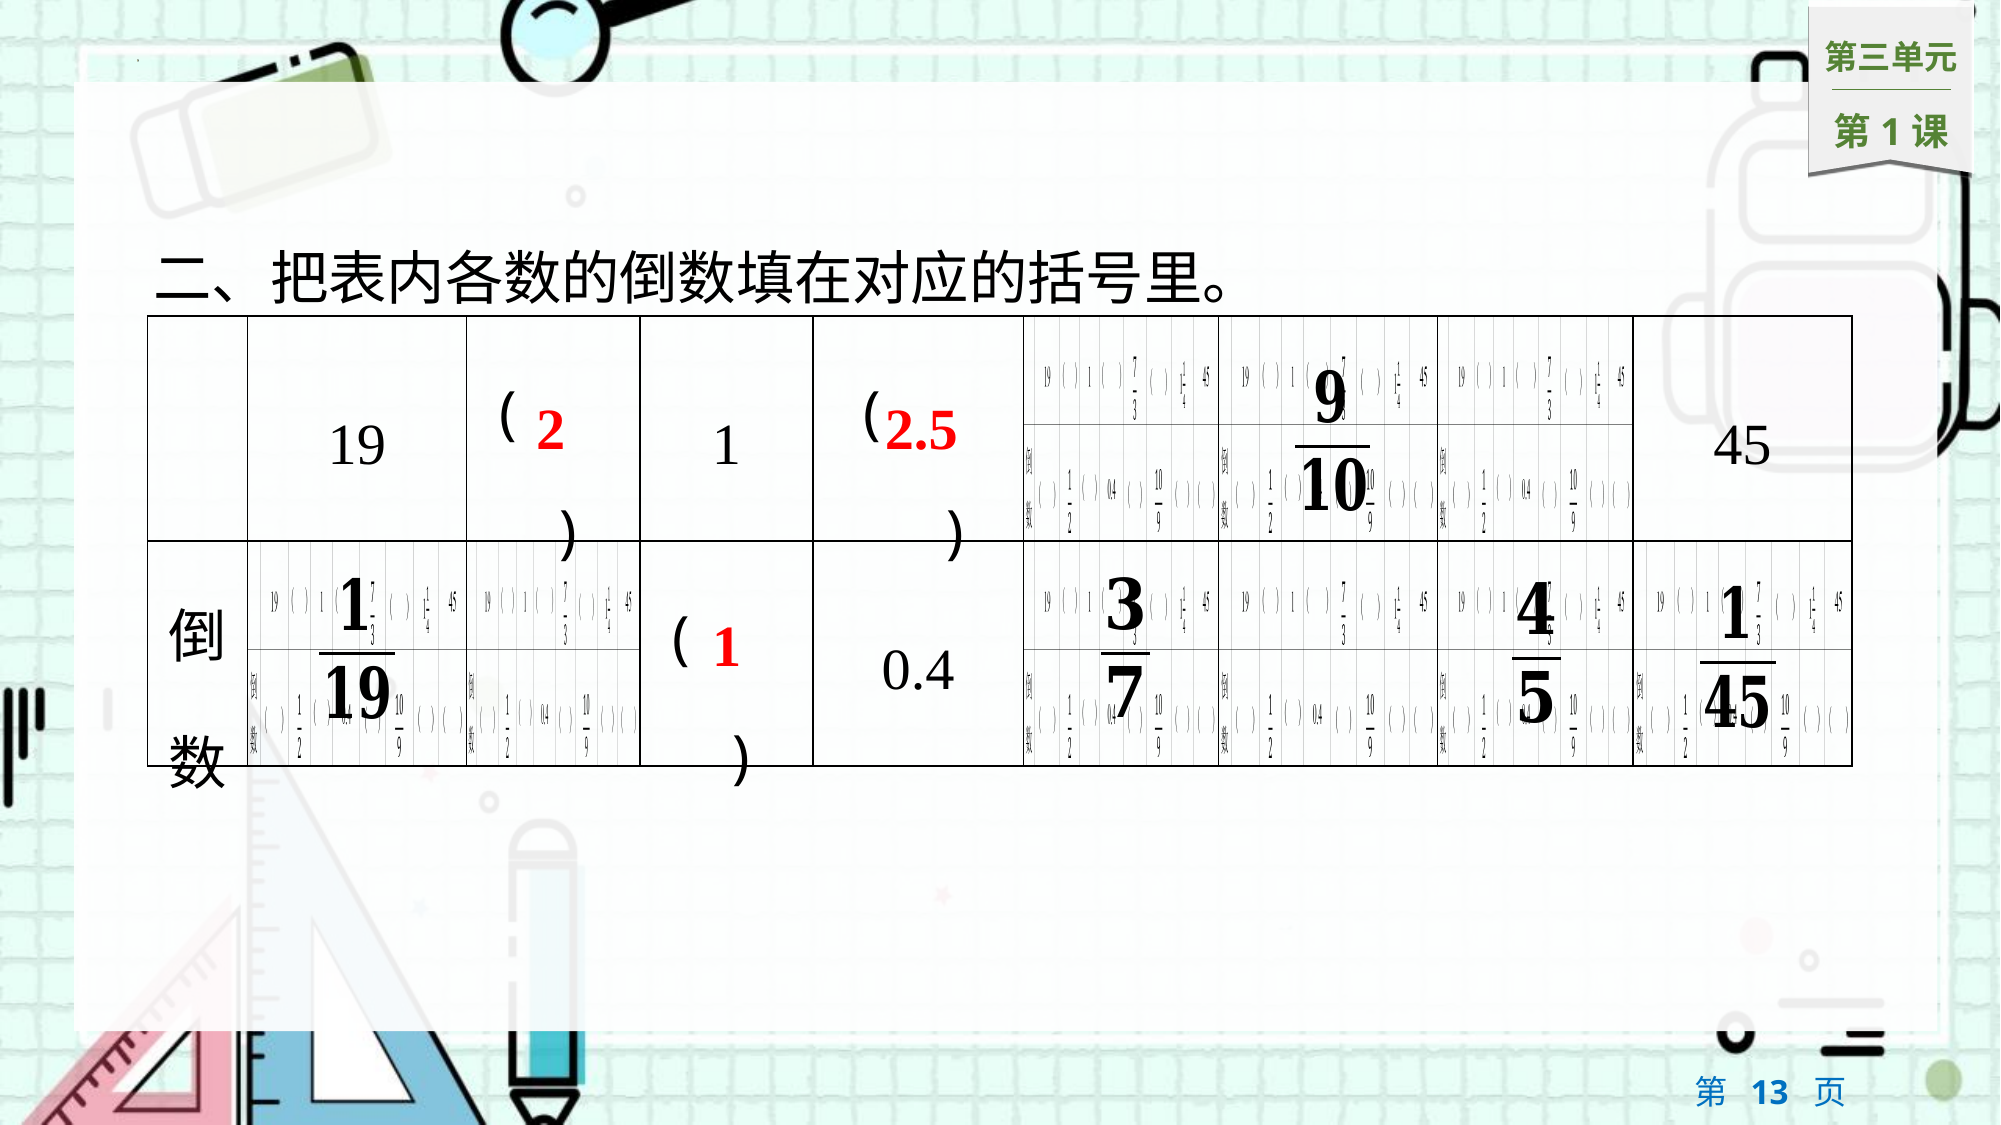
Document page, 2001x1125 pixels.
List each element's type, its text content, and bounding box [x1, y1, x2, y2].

table_header 45 [1634, 317, 1851, 540]
text_box 2.5 [870, 384, 973, 505]
table_header [1024, 317, 1218, 540]
table_cell 倒数 [148, 542, 247, 765]
table_cell [1024, 542, 1218, 765]
table_cell 0.4 [814, 542, 1023, 765]
table_header ( 2) [467, 317, 639, 540]
table_header [148, 317, 247, 540]
table_header 1 [641, 317, 812, 540]
text_box 二、把表内各数的倒数填在对应的括号里。 [153, 206, 1261, 312]
table_cell [1219, 542, 1437, 765]
table_cell [467, 542, 639, 765]
table_cell [248, 542, 466, 765]
text_box 2 [521, 384, 580, 505]
picture [0, 0, 2000, 1125]
table_header [1438, 317, 1632, 540]
table_header [1219, 317, 1437, 540]
text_box 1 [697, 600, 757, 721]
table_cell [1634, 542, 1851, 765]
table_header ( 2.5) [814, 317, 1023, 540]
table_cell ( 1) [641, 542, 812, 765]
table_header 19 [248, 317, 466, 540]
picture [1938, 168, 1971, 176]
table_cell [1438, 542, 1632, 765]
